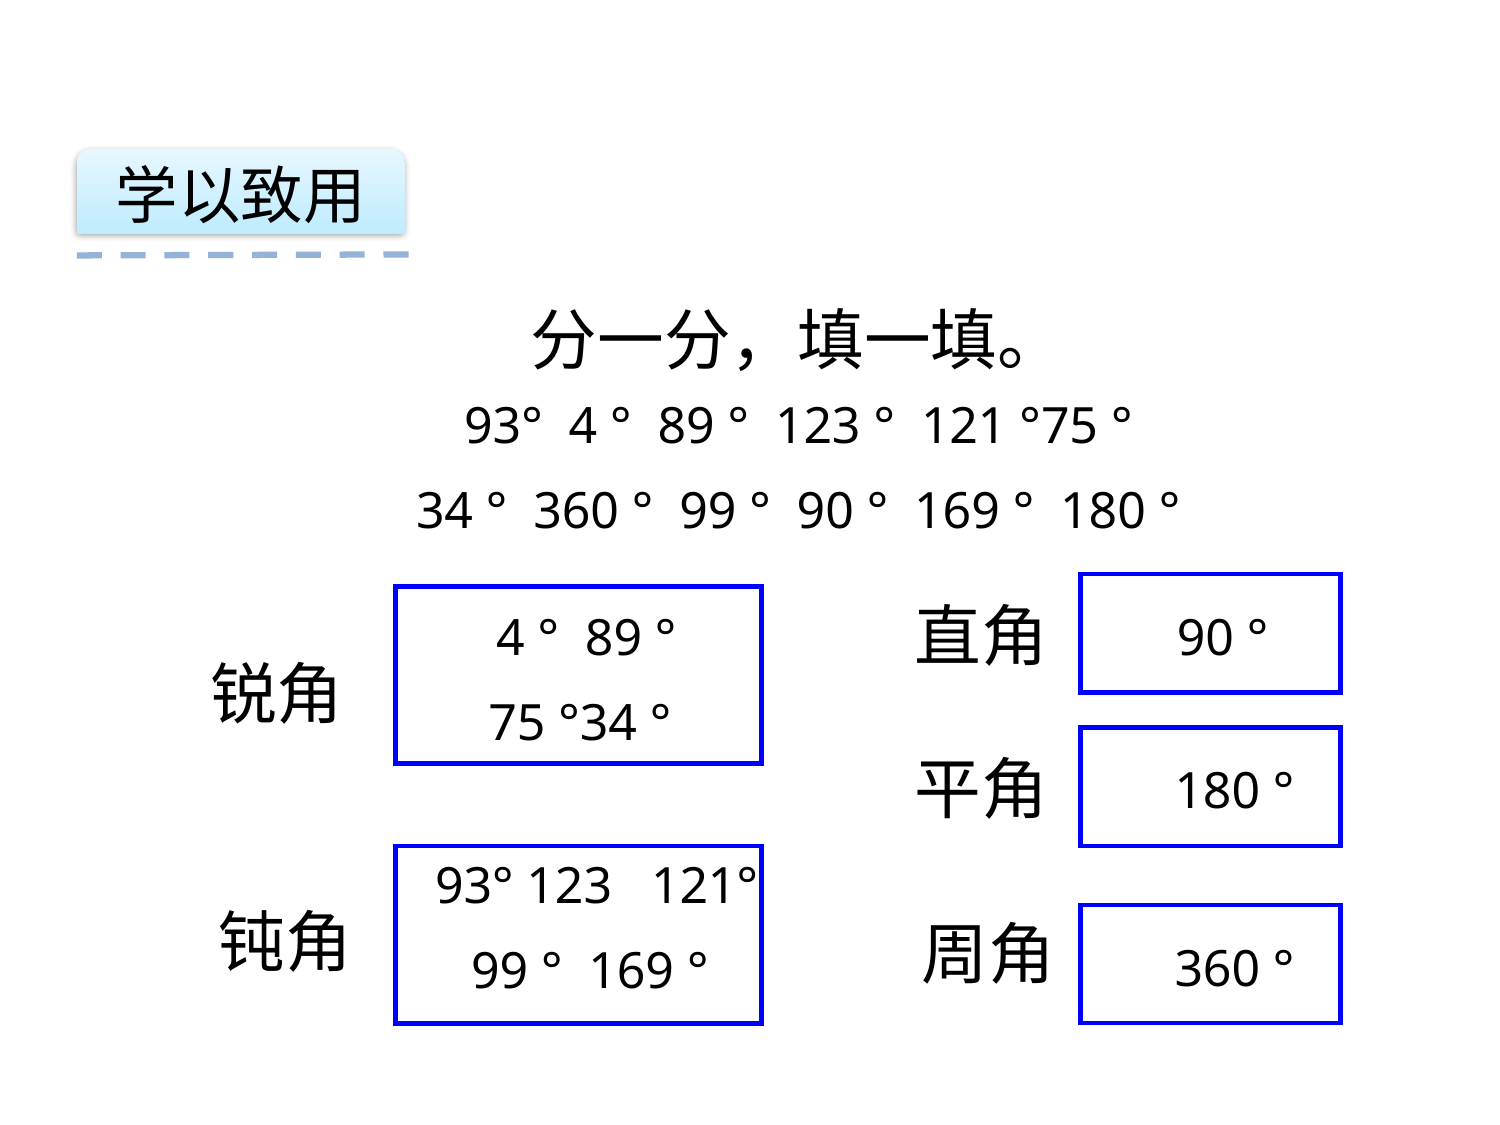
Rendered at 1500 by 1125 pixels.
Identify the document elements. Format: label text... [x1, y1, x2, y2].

text_box 4 ° 89 ° 75 °34 ° [395, 597, 738, 758]
text_box 93° 4 ° 89 ° 123 ° 121 °75 ° 34 ° 360 ° 99 ° 90 ° 169 ° 180 ° [242, 385, 1355, 546]
text_box [1080, 904, 1341, 1024]
text_box 学以致用 [76, 148, 406, 235]
text_box 93° 123 121° 99 ° 169 ° [372, 846, 821, 1007]
text_box 180 ° [1140, 751, 1329, 827]
text_box 锐角 [76, 644, 395, 740]
text_box [1080, 574, 1341, 693]
text_box 90 ° [1128, 597, 1317, 673]
text_box 360 ° [1140, 928, 1329, 1004]
text_box 平角 [856, 739, 1080, 834]
text_box [395, 1007, 762, 1024]
text_box 钝角 [135, 892, 372, 988]
text_box 直角 [856, 586, 1080, 681]
text_box 周角 [844, 904, 1080, 1000]
text_box 分一分，填一填。 [253, 290, 1342, 385]
text_box [395, 586, 762, 764]
text_box [1080, 727, 1341, 846]
